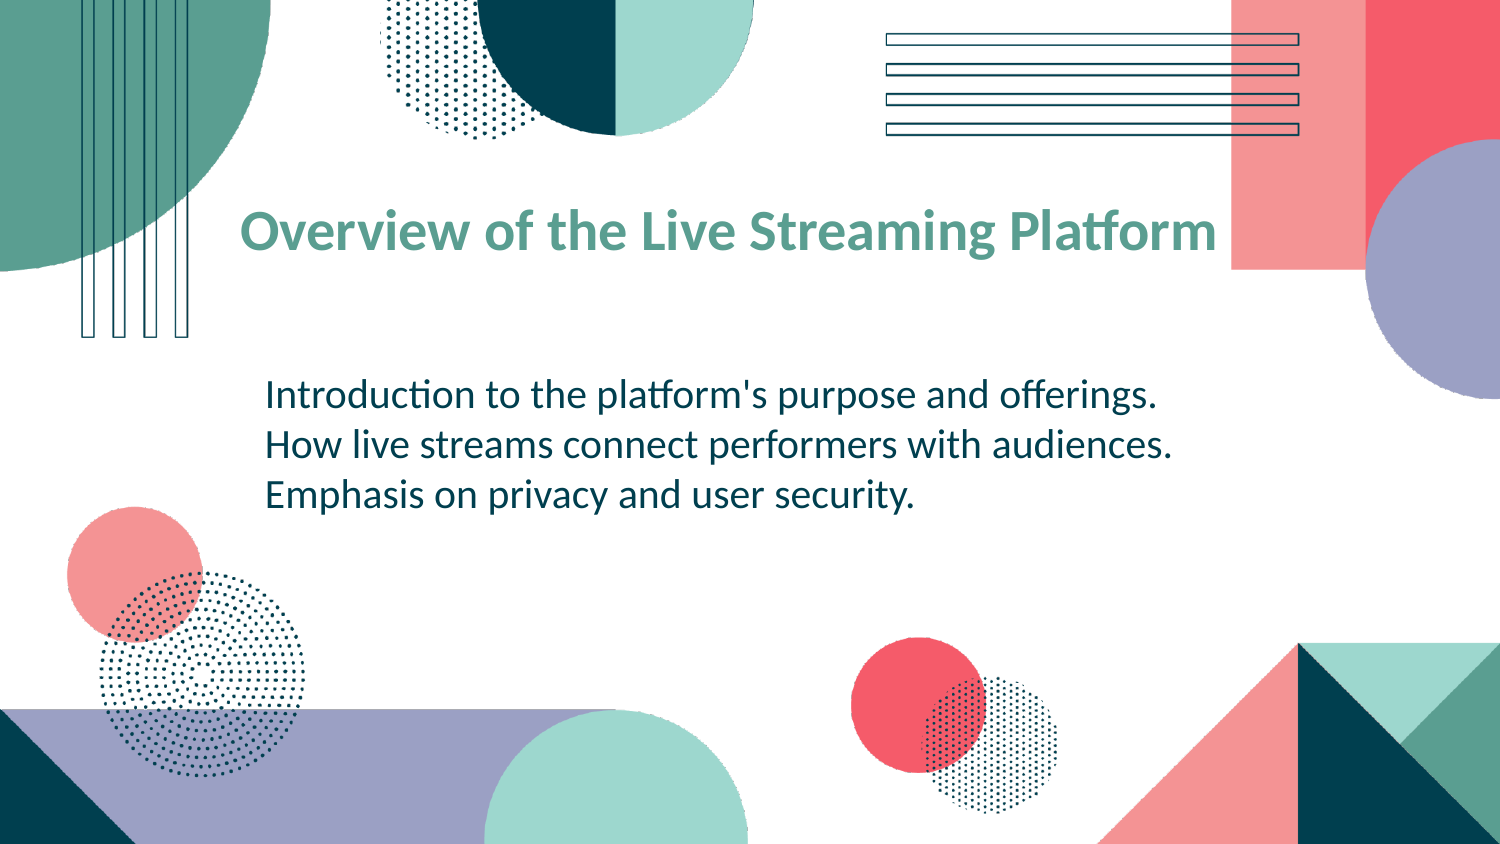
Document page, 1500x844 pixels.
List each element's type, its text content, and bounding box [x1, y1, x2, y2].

text_box Introduction to the platform's purpose and offerings. How live streams connect performers with audiences. Emphasis on privacy and user security. [249, 359, 1450, 525]
picture [0, 0, 1500, 844]
text_box Overview of the Live Streaming Platform [224, 184, 1425, 270]
